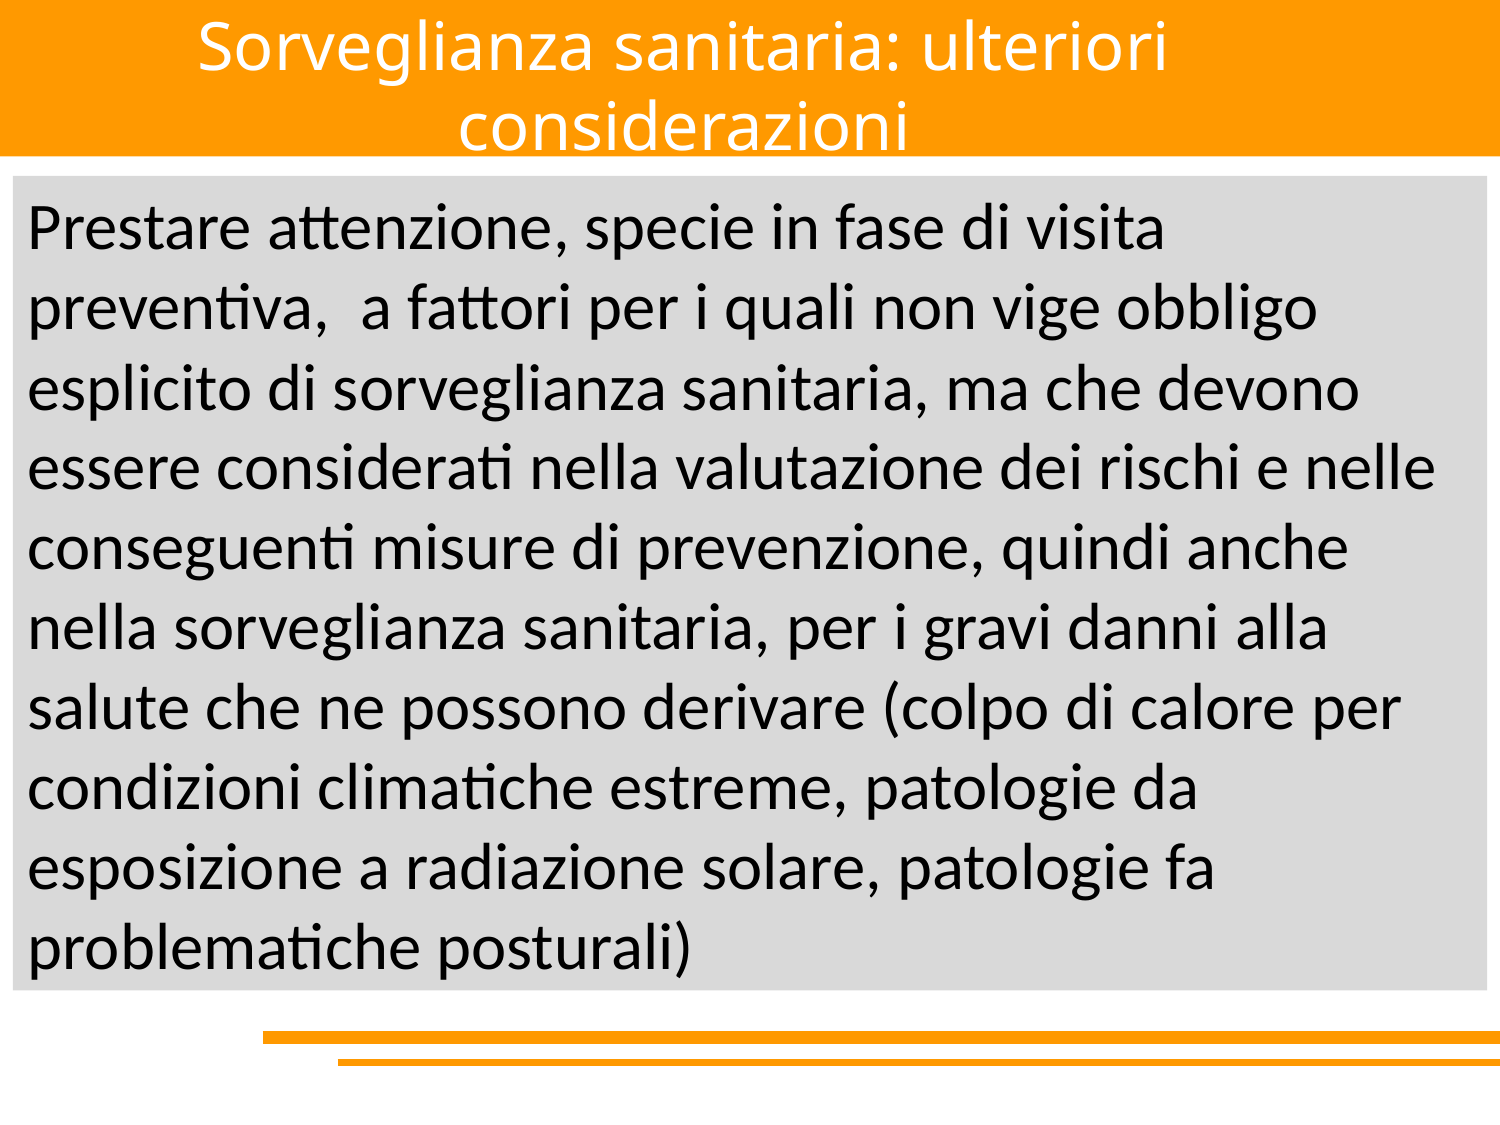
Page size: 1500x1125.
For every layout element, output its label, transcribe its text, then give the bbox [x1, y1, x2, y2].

text_box Prestare attenzione, specie in fase di visita preventiva, a fattori per i quali non vige obbligo esplicito di sorveglianza sanitaria, ma che devono essere considerati nella valutazione dei rischi e nelle conseguenti misure di prevenzione, quindi anche nella sorveglianza sanitaria, per i gravi danni alla salute che ne possono derivare (colpo di calore per condizioni climatiche estreme, patologie da esposizione a radiazione solare, patologie fa problematiche posturali) [12, 175, 1488, 991]
text_box [0, 0, 1500, 157]
text_box Sorveglianza sanitaria: ulteriori considerazioni [12, 1, 1355, 164]
